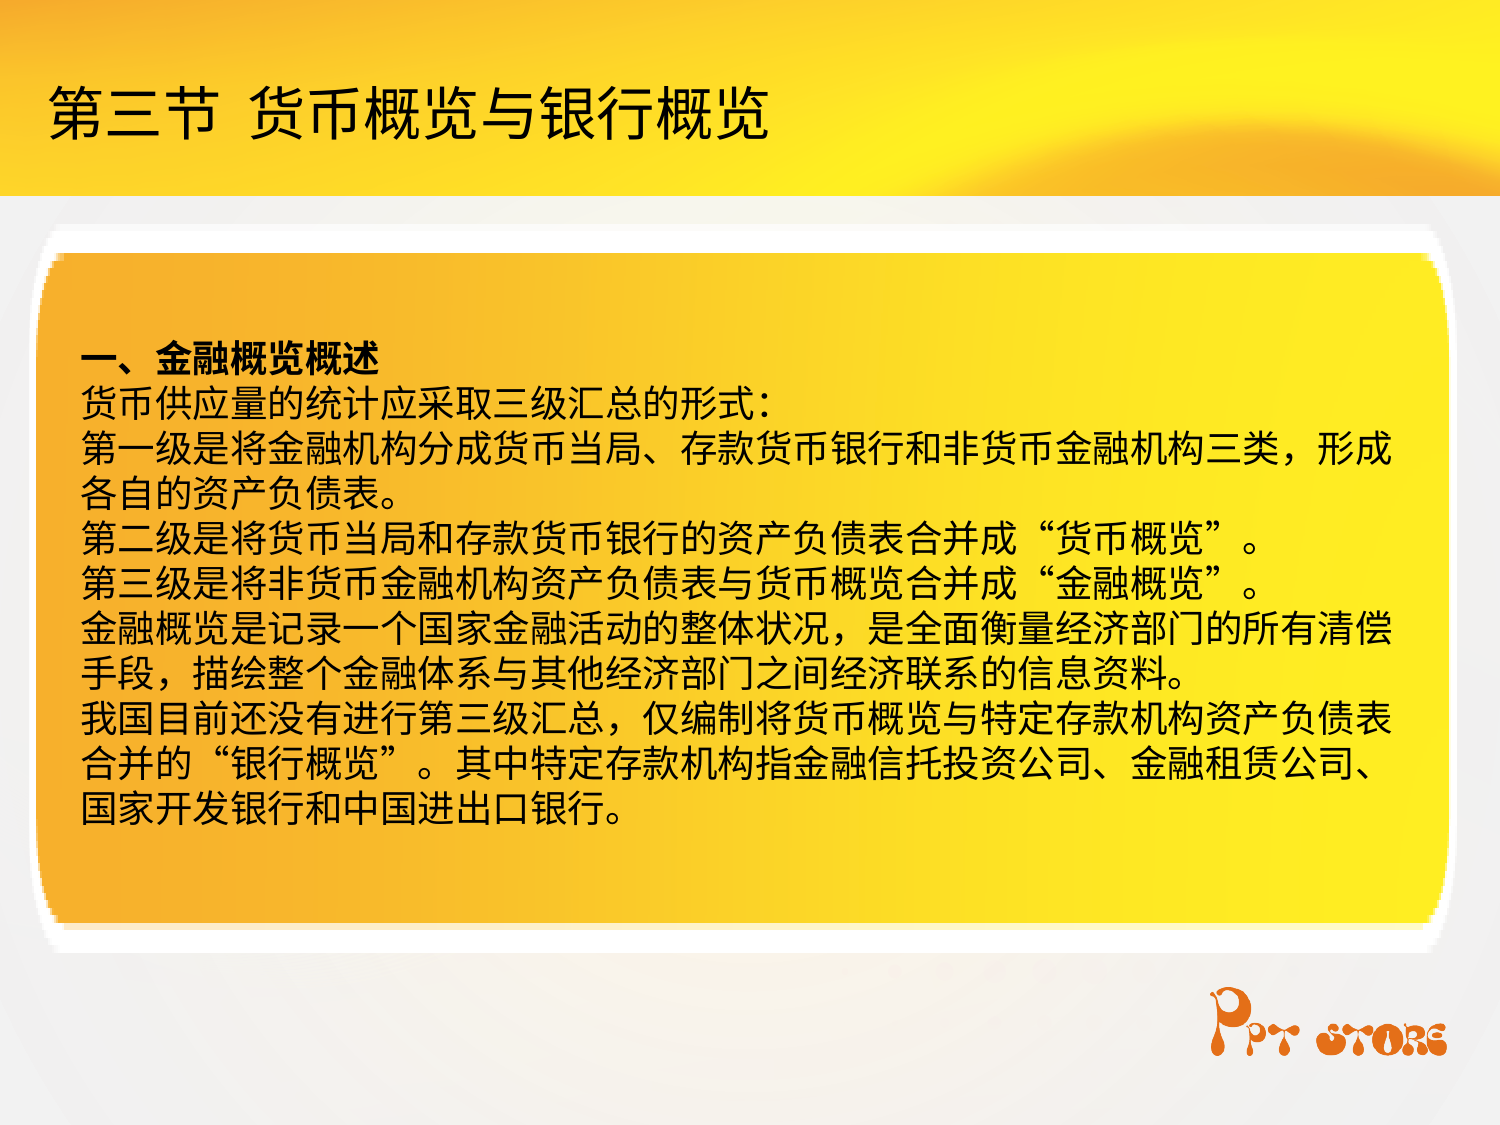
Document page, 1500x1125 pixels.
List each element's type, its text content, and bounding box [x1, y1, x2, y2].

title 第三节 货币概览与银行概览 [0, 54, 1085, 171]
picture [0, 0, 1500, 1125]
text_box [29, 224, 1500, 953]
